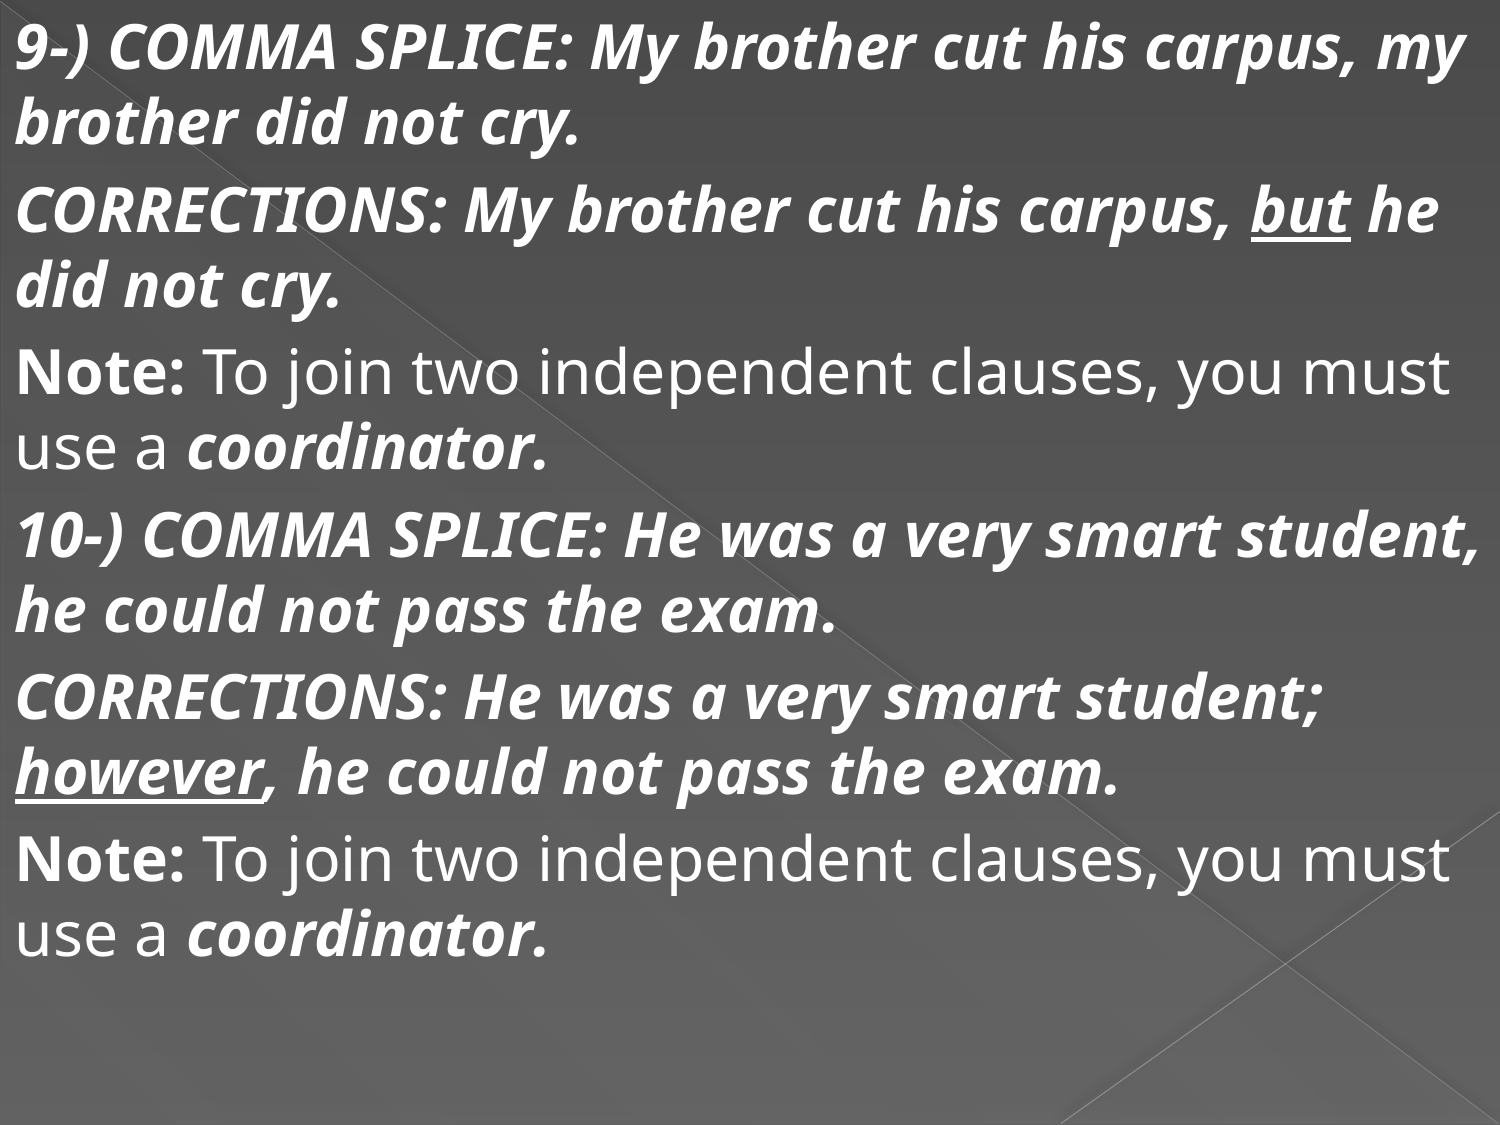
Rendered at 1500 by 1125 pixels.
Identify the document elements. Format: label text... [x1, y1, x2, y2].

list 9-) COMMA SPLICE: My brother cut his carpus, my brother did not cry. CORRECTIONS: My brother cut his carpus, but he did not cry. Note: To join two independent clauses, you must use a coordinator. 10-) COMMA SPLICE: He was a very smart student, he could not pass the exam. CORRECTIONS: He was a very smart student; however, he could not pass the exam. Note: To join two independent clauses, you must use a coordinator. [0, 0, 1500, 1125]
